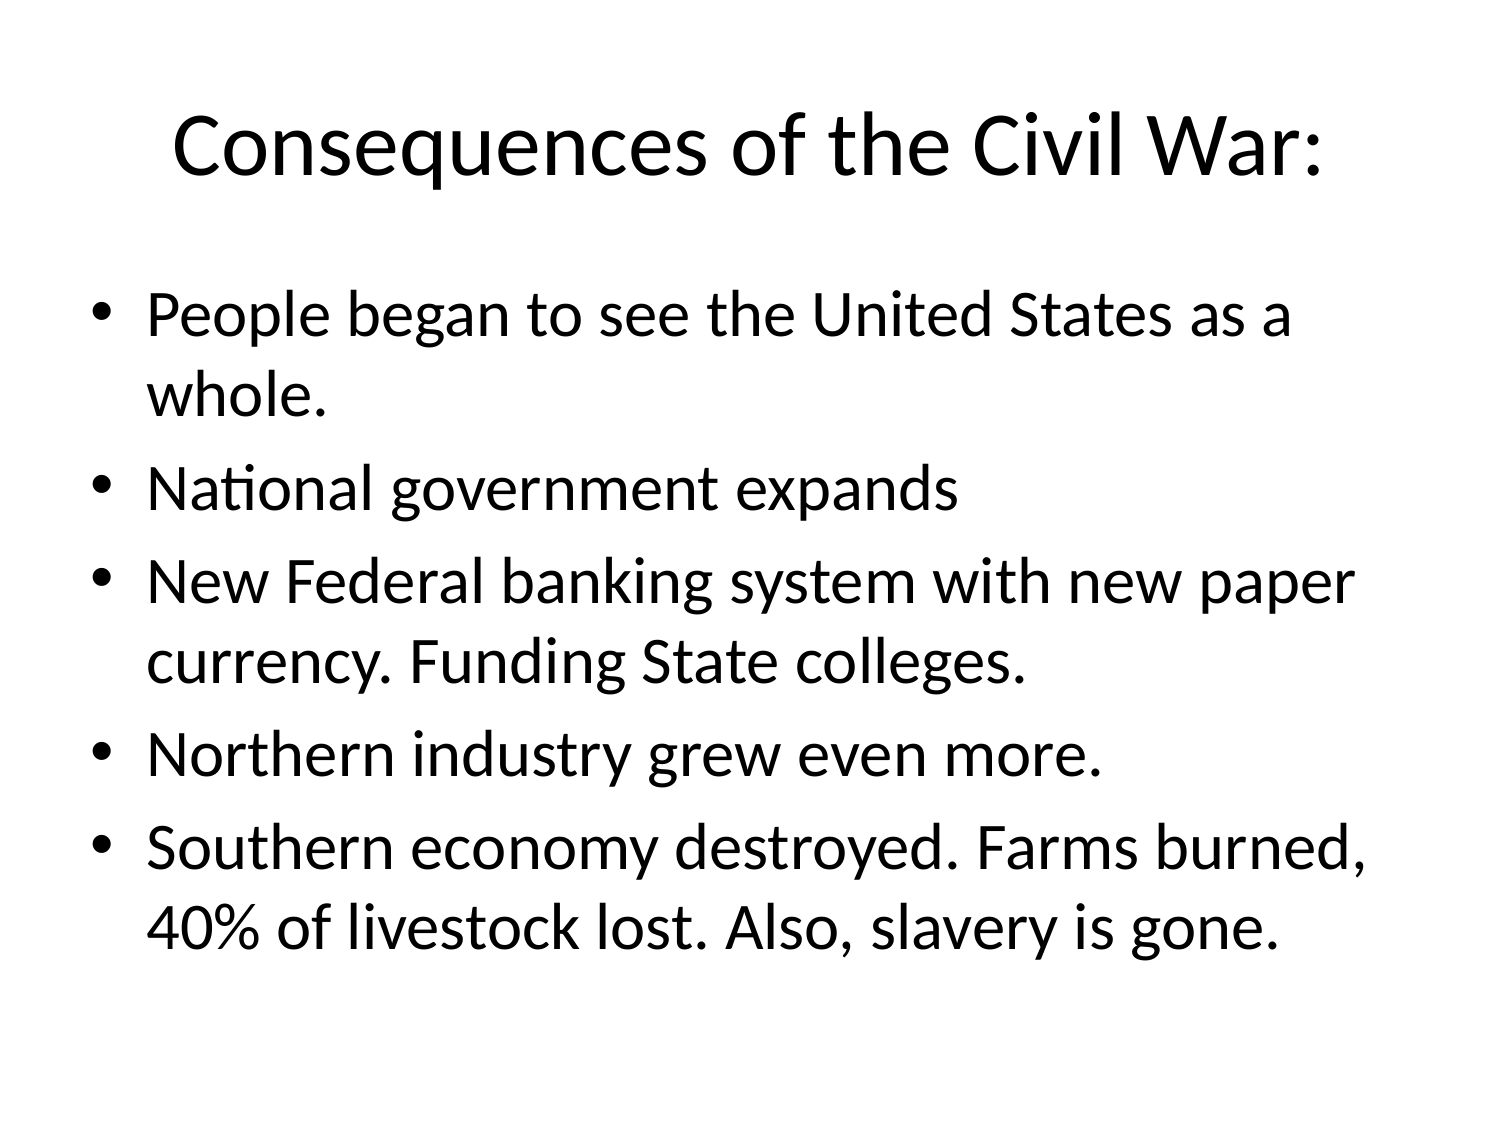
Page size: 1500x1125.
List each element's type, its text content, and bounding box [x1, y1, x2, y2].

title Consequences of the Civil War: [75, 45, 1425, 233]
list People began to see the United States as a whole. National government expands New Federal banking system with new paper currency. Funding State colleges. Northern industry grew even more. Southern economy destroyed. Farms burned, 40% of livestock lost. Also, slavery is gone. [75, 262, 1425, 1005]
